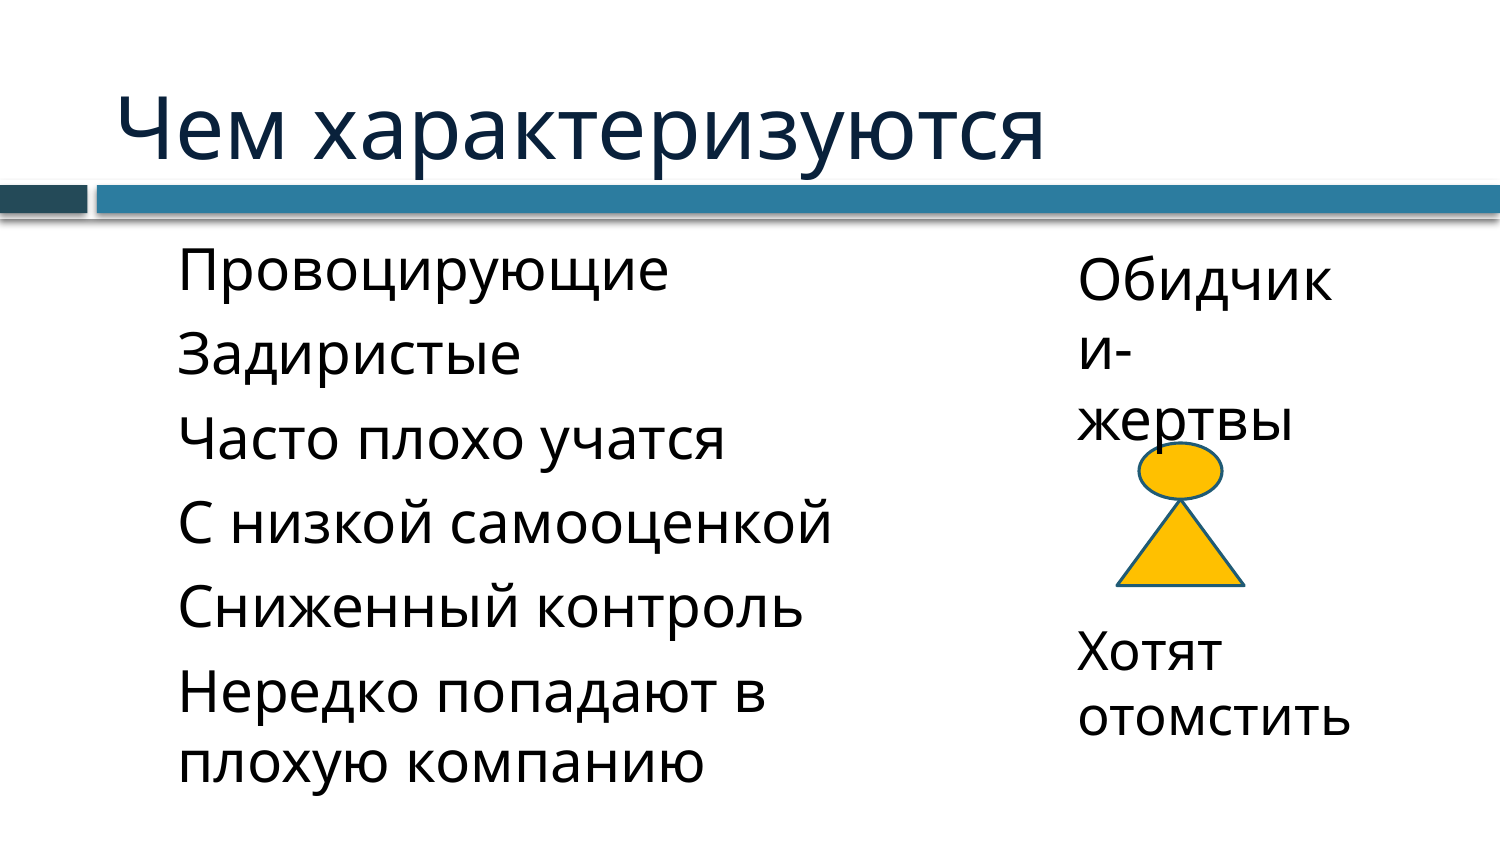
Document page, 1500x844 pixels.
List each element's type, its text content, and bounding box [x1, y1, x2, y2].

text_box Хотят отомстить [1062, 609, 1463, 754]
list Провоцирующие Задиристые Часто плохо учатся С низкой самооценкой Сниженный контроль Нередко попадают в плохую компанию [162, 224, 987, 843]
title Чем характеризуются [99, 19, 1438, 185]
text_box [1062, 234, 1349, 586]
